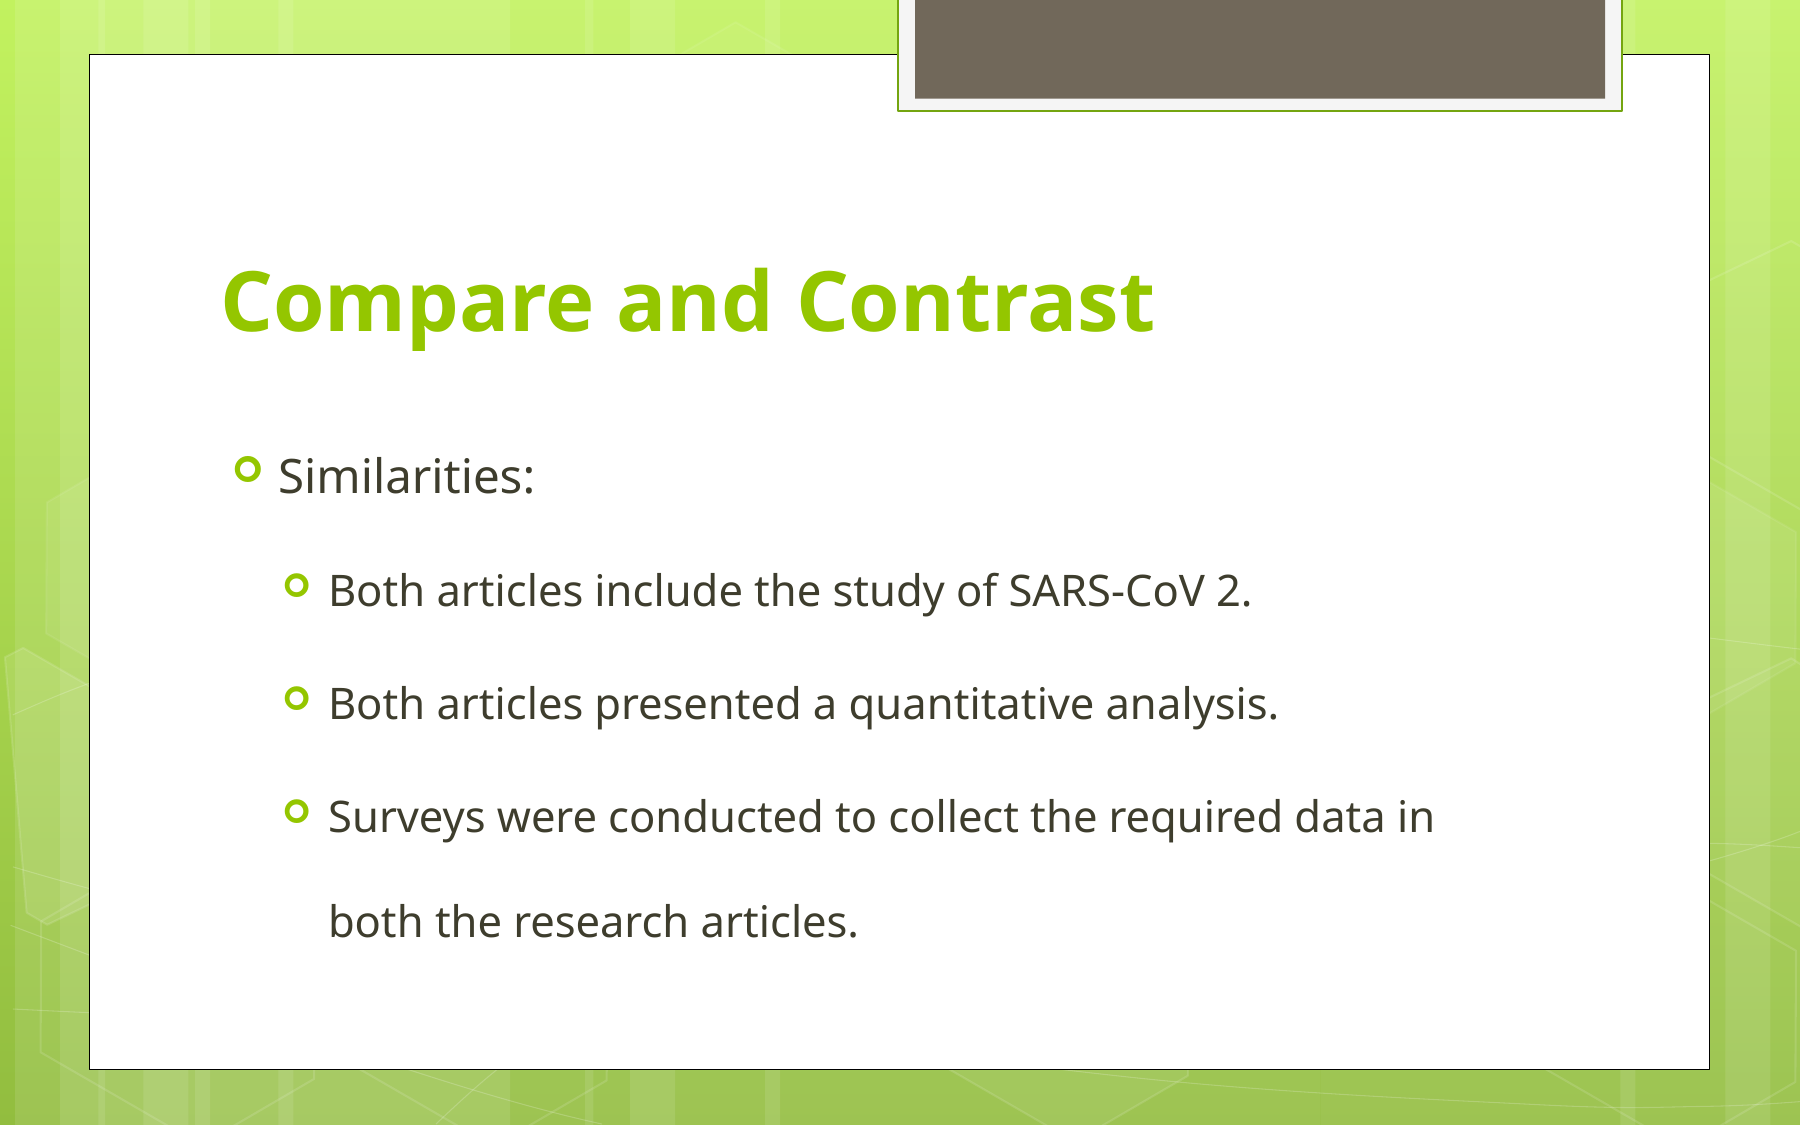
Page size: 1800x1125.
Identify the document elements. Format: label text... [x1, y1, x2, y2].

list Similarities: Both articles include the study of SARS-CoV 2. Both articles presented a quantitative analysis. Surveys were conducted to collect the required data in both the research articles. [205, 381, 1540, 957]
title Compare and Contrast [205, 168, 1589, 357]
